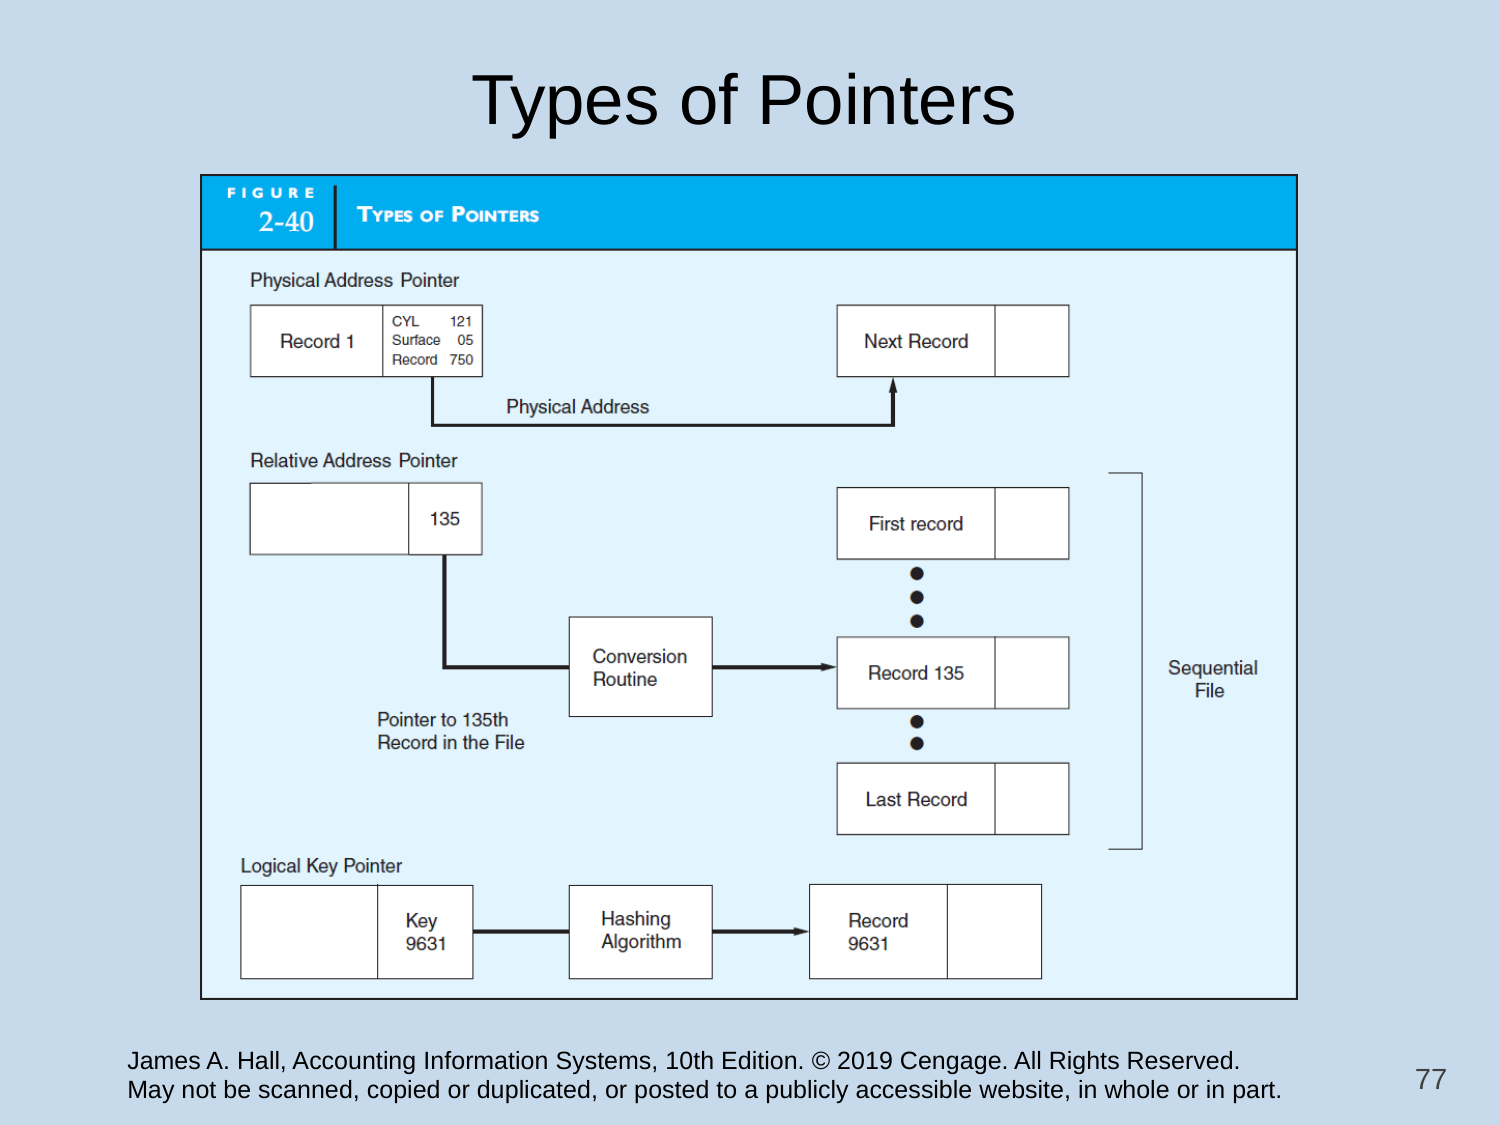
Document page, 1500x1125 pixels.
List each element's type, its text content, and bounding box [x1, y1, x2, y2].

slide_number 77 [1400, 1052, 1488, 1113]
title Types of Pointers [69, 62, 1420, 188]
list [199, 174, 1298, 1000]
